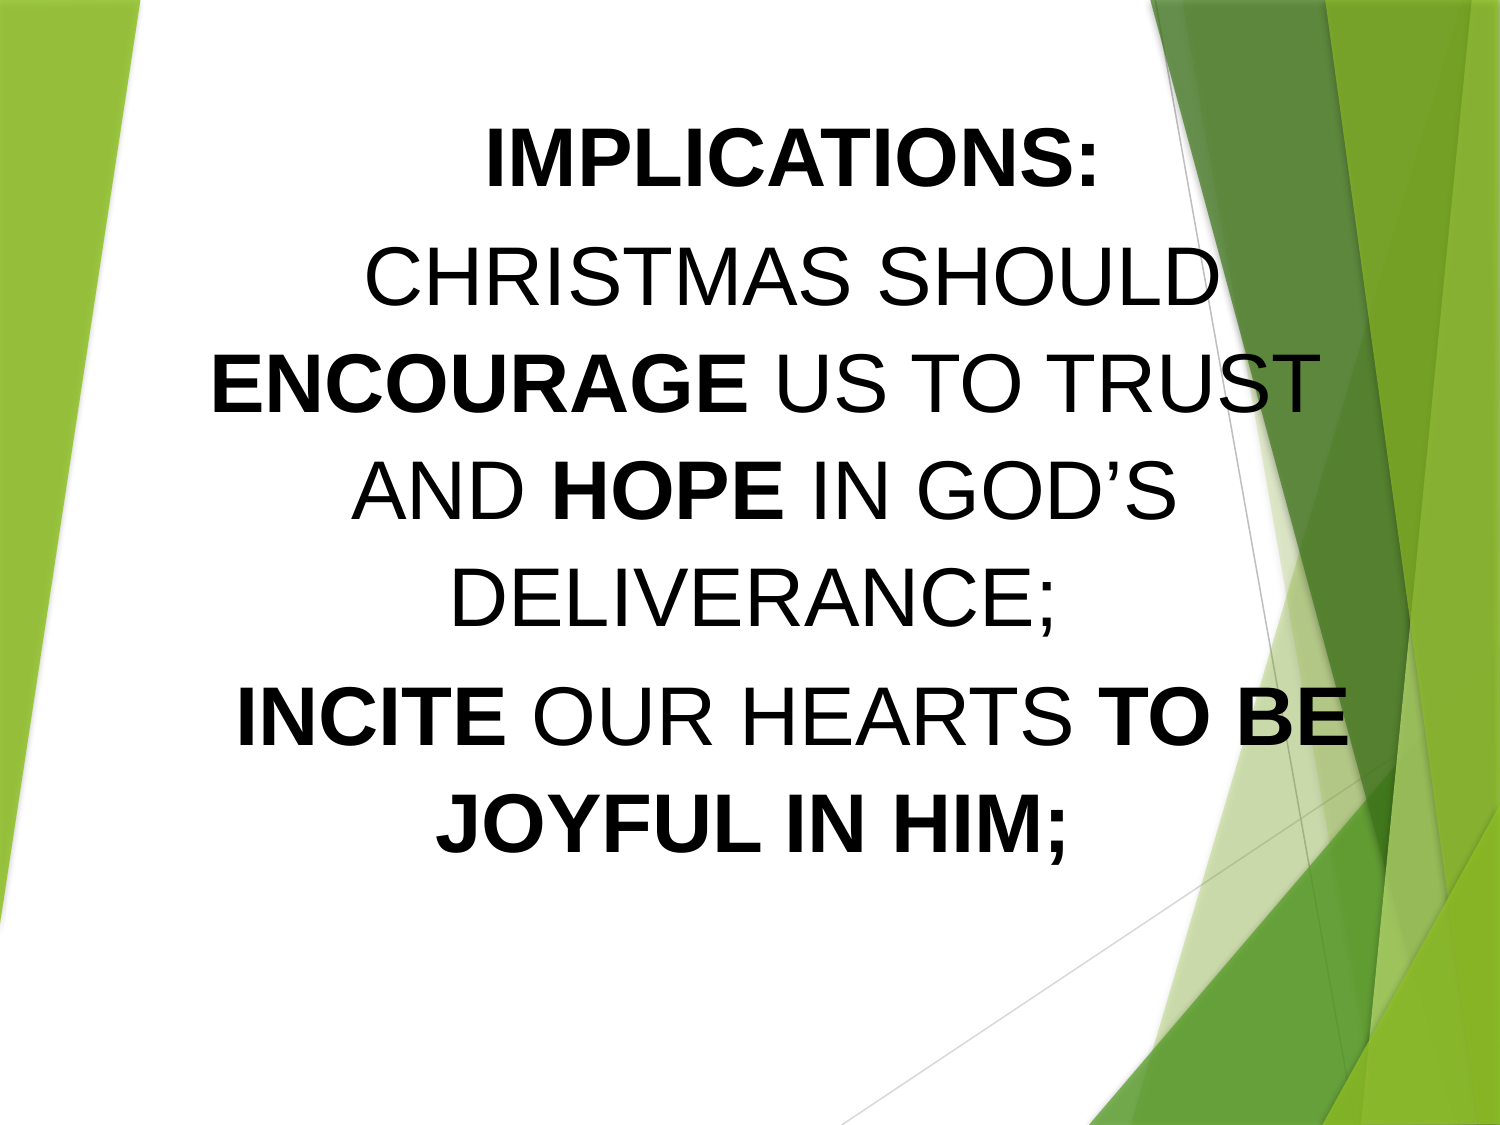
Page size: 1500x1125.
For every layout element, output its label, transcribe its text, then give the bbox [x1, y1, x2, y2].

text_box IMPLICATIONS: CHRISTMAS SHOULD ENCOURAGE US TO TRUST AND HOPE IN GOD’S DELIVERANCE; INCITE OUR HEARTS TO BE JOYFUL IN HIM; [128, 88, 1402, 997]
